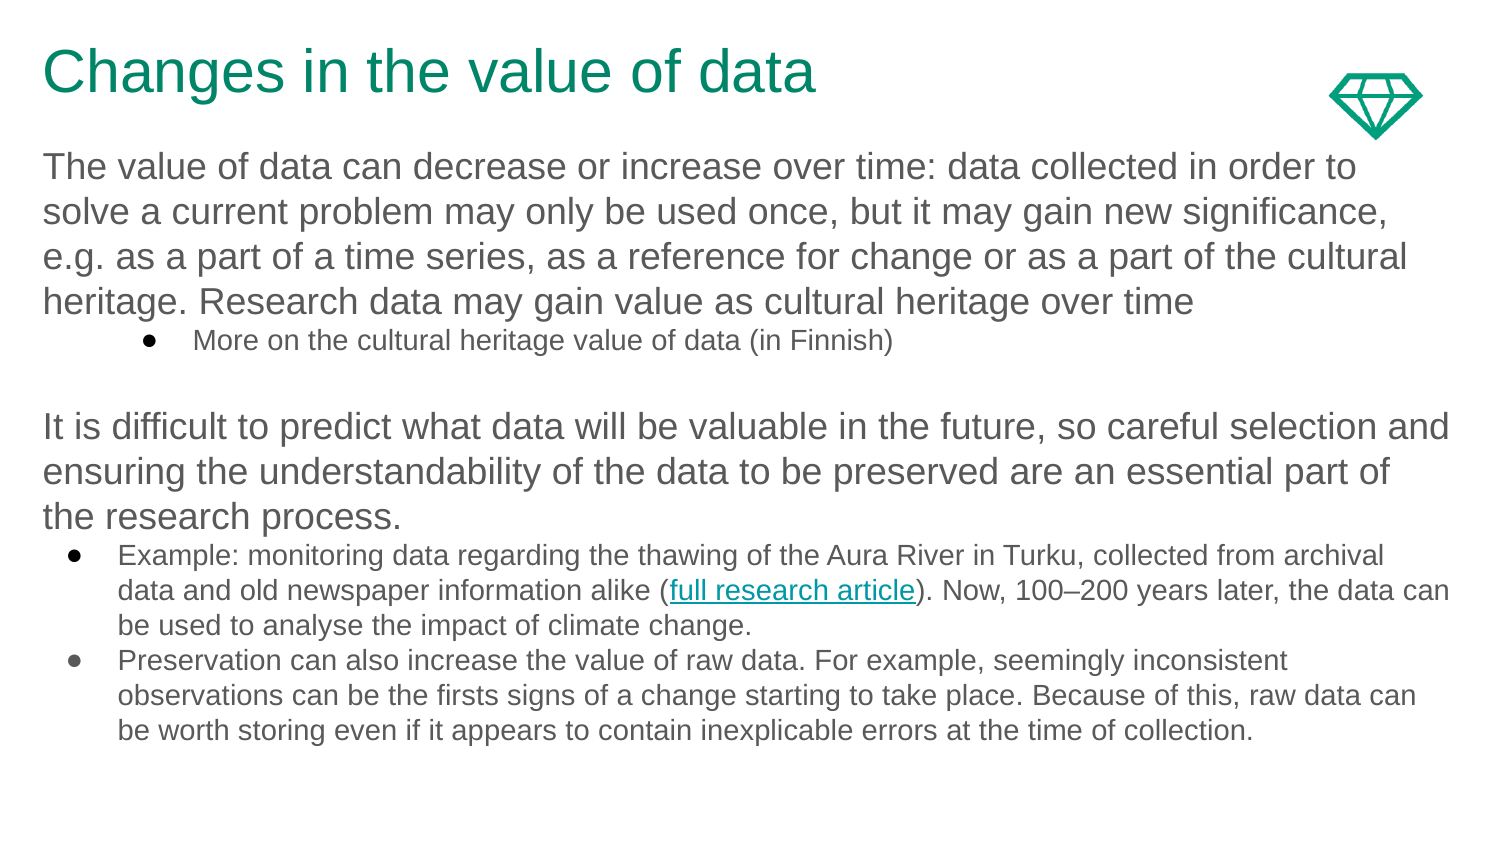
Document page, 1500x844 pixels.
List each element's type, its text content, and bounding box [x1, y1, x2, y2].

text_box The value of data can decrease or increase over time: data collected in order to solve a current problem may only be used once, but it may gain new significance, e.g. as a part of a time series, as a reference for change or as a part of the cultural heritage. Research data may gain value as cultural heritage over time More on the cultural heritage value of data (in Finnish) It is difficult to predict what data will be valuable in the future, so careful selection and ensuring the understandability of the data to be preserved are an essential part of the research process. Example: monitoring data regarding the thawing of the Aura River in Turku, collected from archival data and old newspaper information alike (full research article). Now, 100–200 years later, the data can be used to analyse the impact of climate change. Preservation can also increase the value of raw data. For example, seemingly inconsistent observations can be the firsts signs of a change starting to take place. Because of this, raw data can be worth storing even if it appears to contain inexplicable errors at the time of collection. [27, 126, 1466, 832]
picture [1324, 57, 1426, 153]
title Changes in the value of data [27, 17, 1426, 112]
